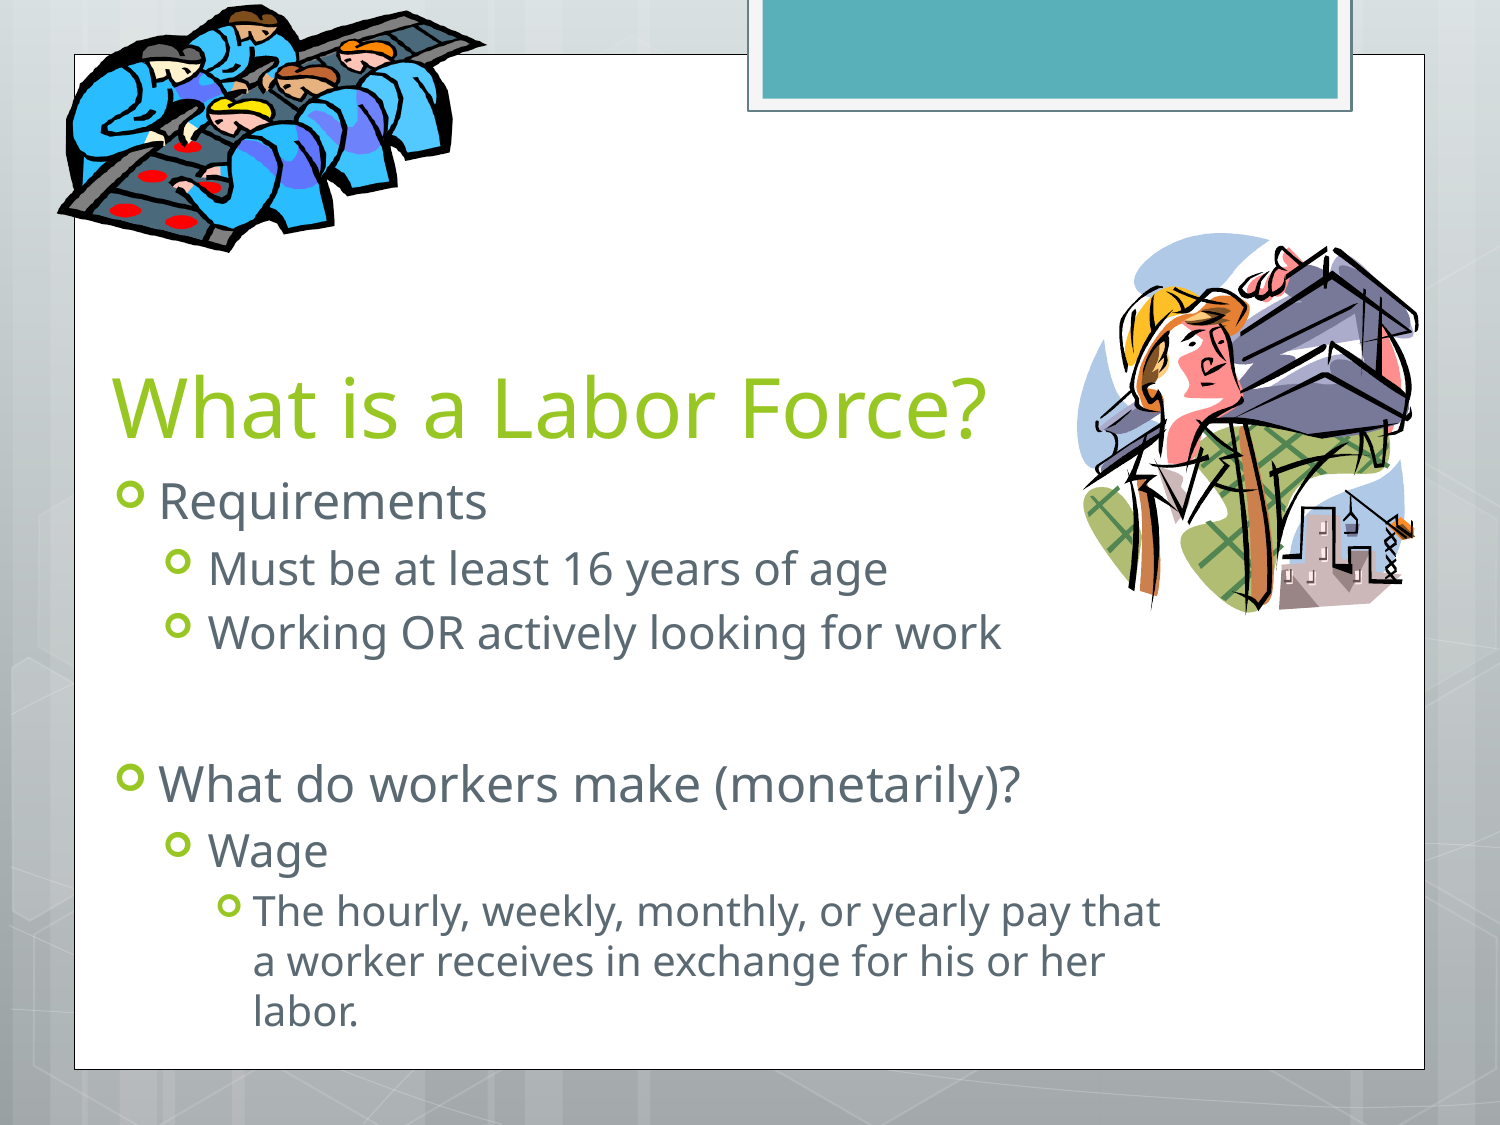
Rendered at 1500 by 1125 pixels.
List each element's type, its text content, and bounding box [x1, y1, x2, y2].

list Requirements Must be at least 16 years of age Working OR actively looking for work What do workers make (monetarily)? Wage The hourly, weekly, monthly, or yearly pay that a worker receives in exchange for his or her labor. [87, 462, 1200, 1039]
picture [1074, 227, 1424, 633]
title What is a Labor Force? [96, 275, 1068, 462]
picture [50, 0, 489, 257]
